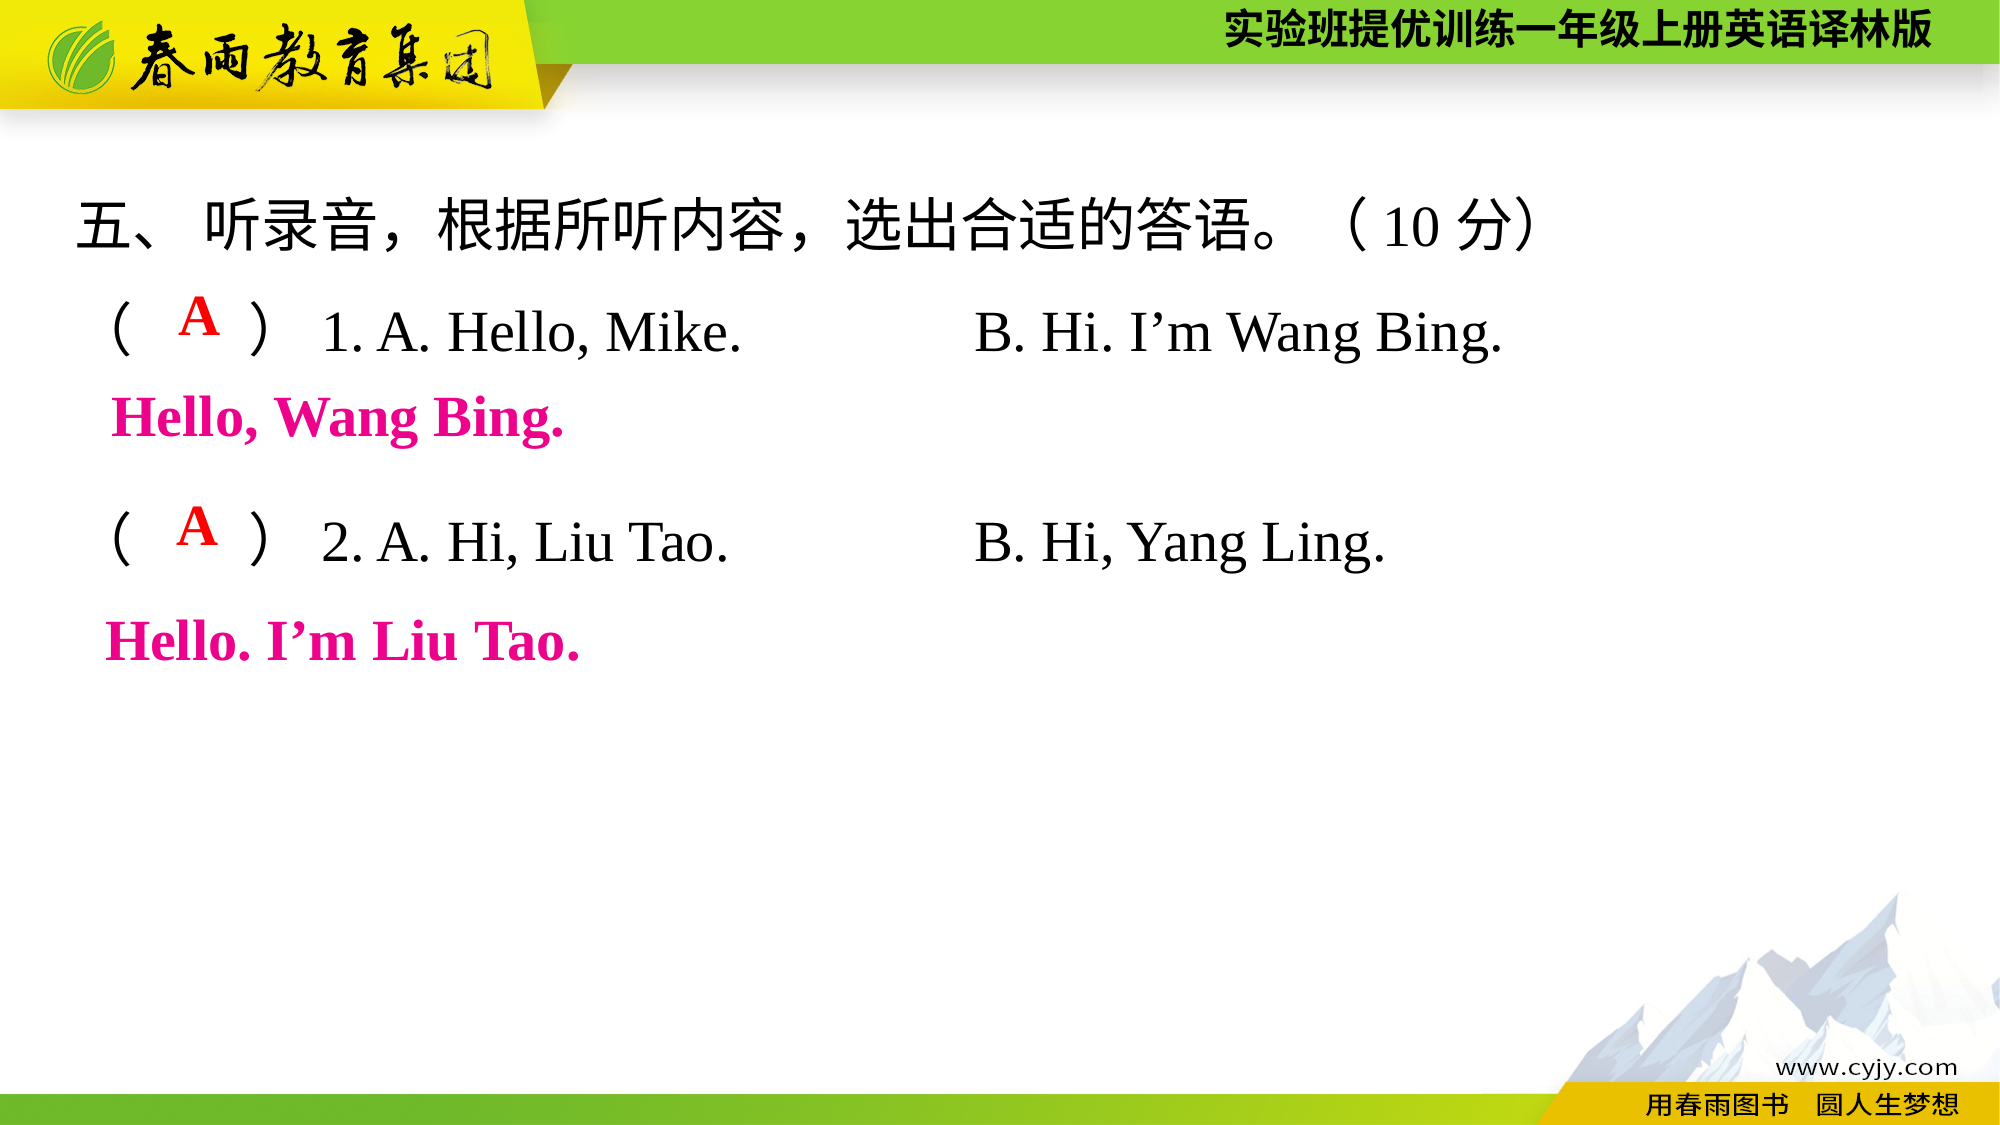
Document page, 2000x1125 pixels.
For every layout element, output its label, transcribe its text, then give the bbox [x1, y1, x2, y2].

list 五、 听录音，根据所听内容，选出合适的答语。（10分） （ ）1. A. Hello, Mike. B. Hi. I’m Wang Bing. （ ）2. A. Hi, Liu Tao. B. Hi, Yang Ling. [59, 146, 1944, 586]
text_box Hello, Wang Bing. [96, 370, 581, 456]
picture [0, 0, 2000, 1125]
text_box Hello. I’m Liu Tao. [90, 559, 709, 680]
text_box A [161, 479, 234, 565]
text_box A [163, 270, 236, 355]
